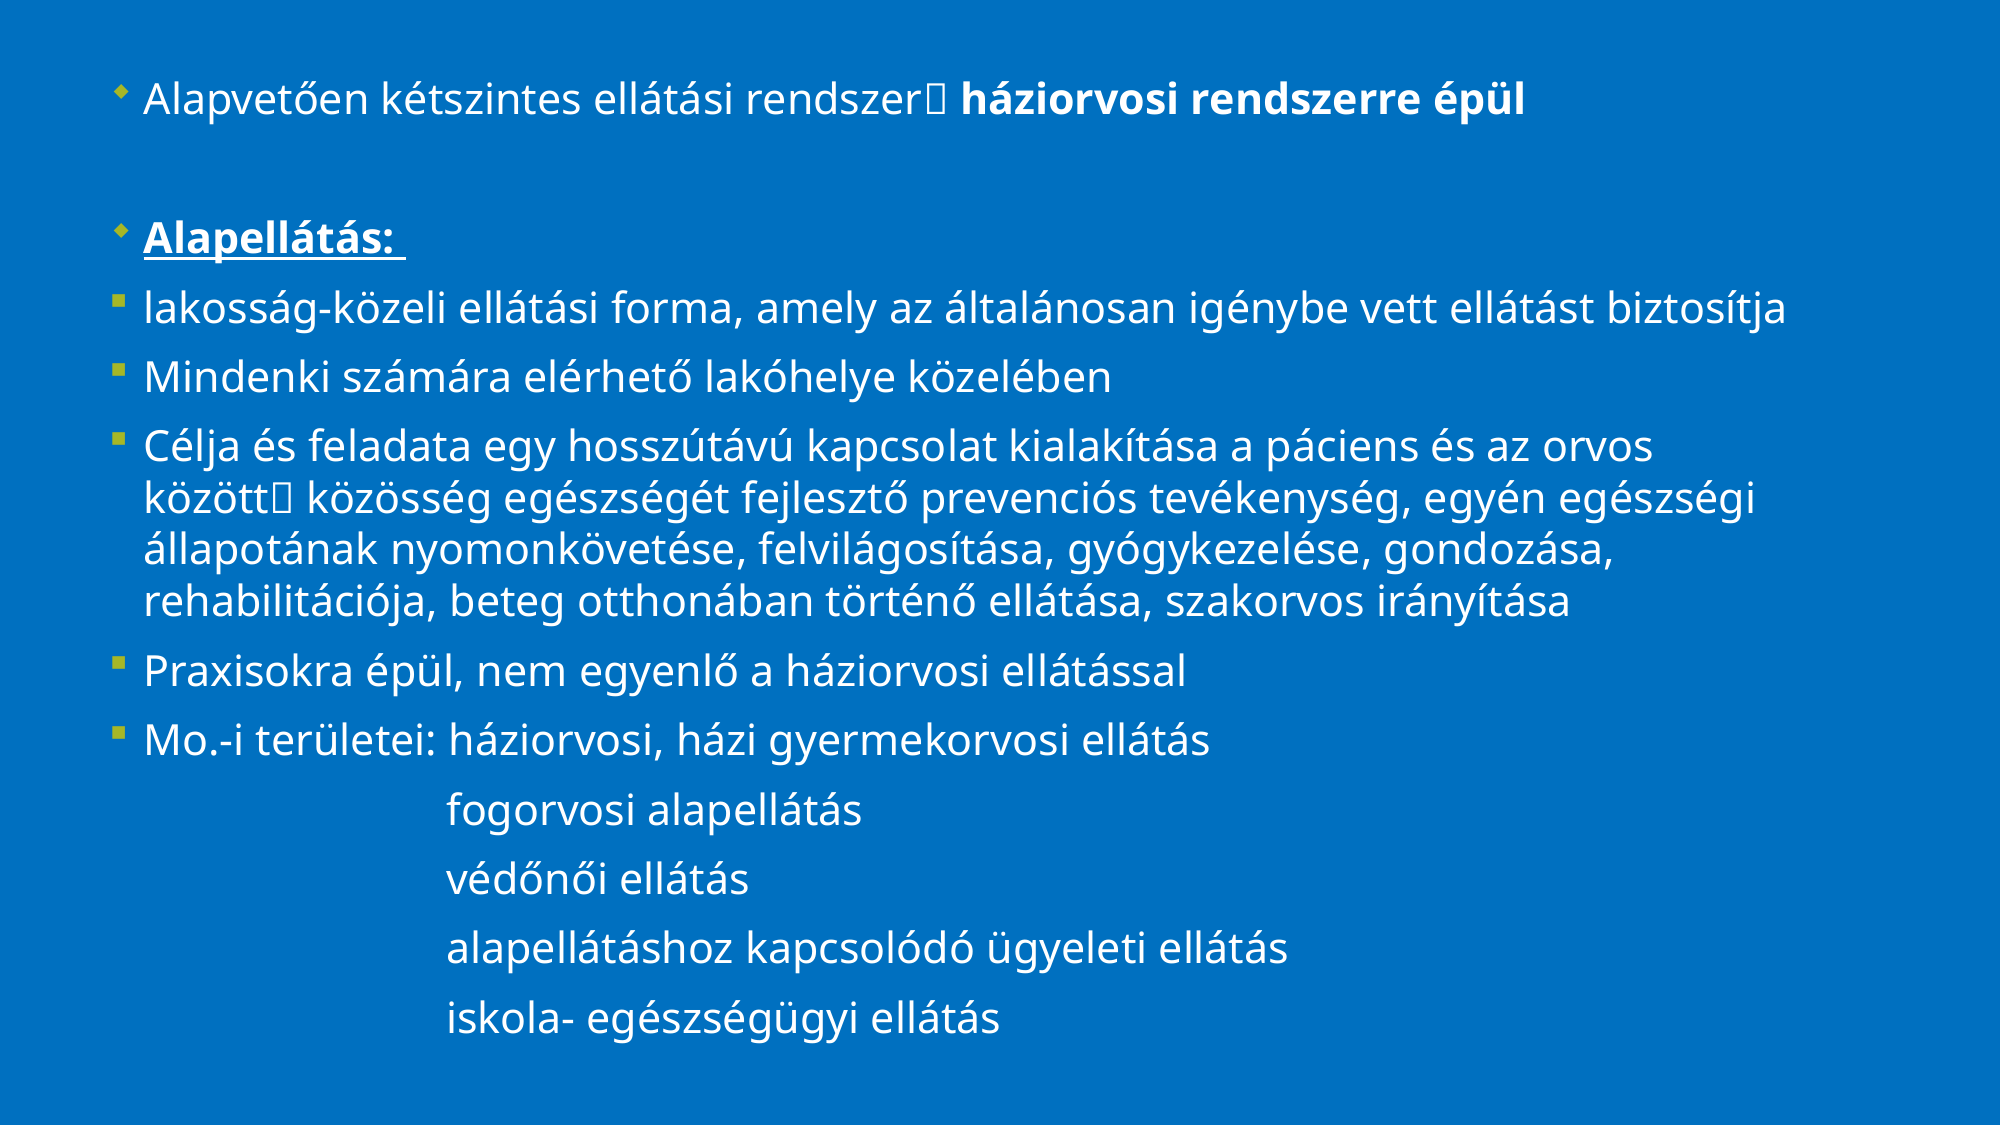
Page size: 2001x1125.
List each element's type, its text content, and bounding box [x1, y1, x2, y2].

list Alapvetően kétszintes ellátási rendszer háziorvosi rendszerre épül Alapellátás: lakosság-közeli ellátási forma, amely az általánosan igénybe vett ellátást biztosítja Mindenki számára elérhető lakóhelye közelében Célja és feladata egy hosszútávú kapcsolat kialakítása a páciens és az orvos között közösség egészségét fejlesztő prevenciós tevékenység, egyén egészségi állapotának nyomonkövetése, felvilágosítása, gyógykezelése, gondozása, rehabilitációja, beteg otthonában történő ellátása, szakorvos irányítása Praxisokra épül, nem egyenlő a háziorvosi ellátással Mo.-i területei: háziorvosi, házi gyermekorvosi ellátás fogorvosi alapellátás védőnői ellátás alapellátáshoz kapcsolódó ügyeleti ellátás iskola- egészségügyi ellátás [93, 64, 1824, 1061]
